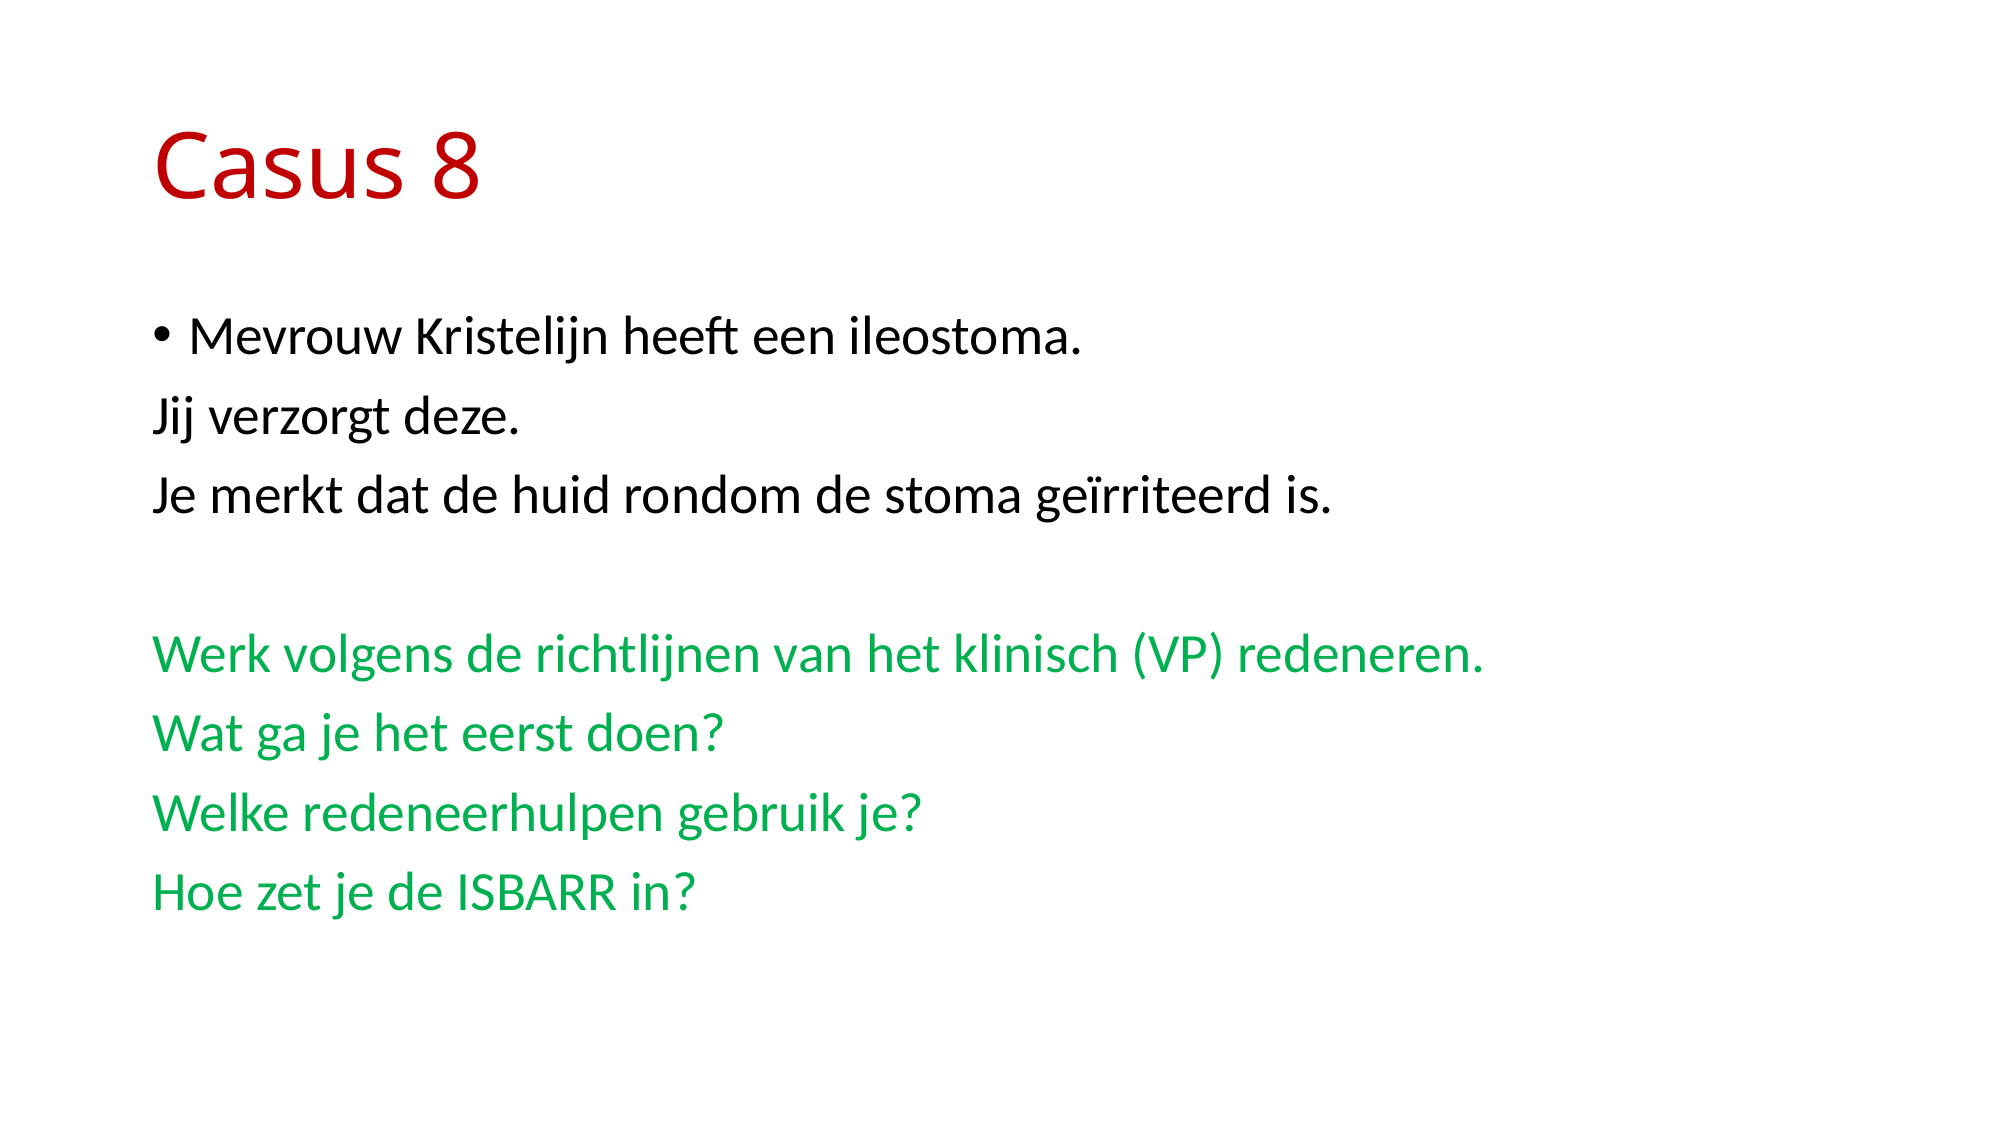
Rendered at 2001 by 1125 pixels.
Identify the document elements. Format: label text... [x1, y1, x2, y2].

title Casus 8 [137, 59, 1863, 278]
list Mevrouw Kristelijn heeft een ileostoma. Jij verzorgt deze. Je merkt dat de huid rondom de stoma geïrriteerd is. Werk volgens de richtlijnen van het klinisch (VP) redeneren. Wat ga je het eerst doen? Welke redeneerhulpen gebruik je? Hoe zet je de ISBARR in? [137, 299, 1863, 1014]
